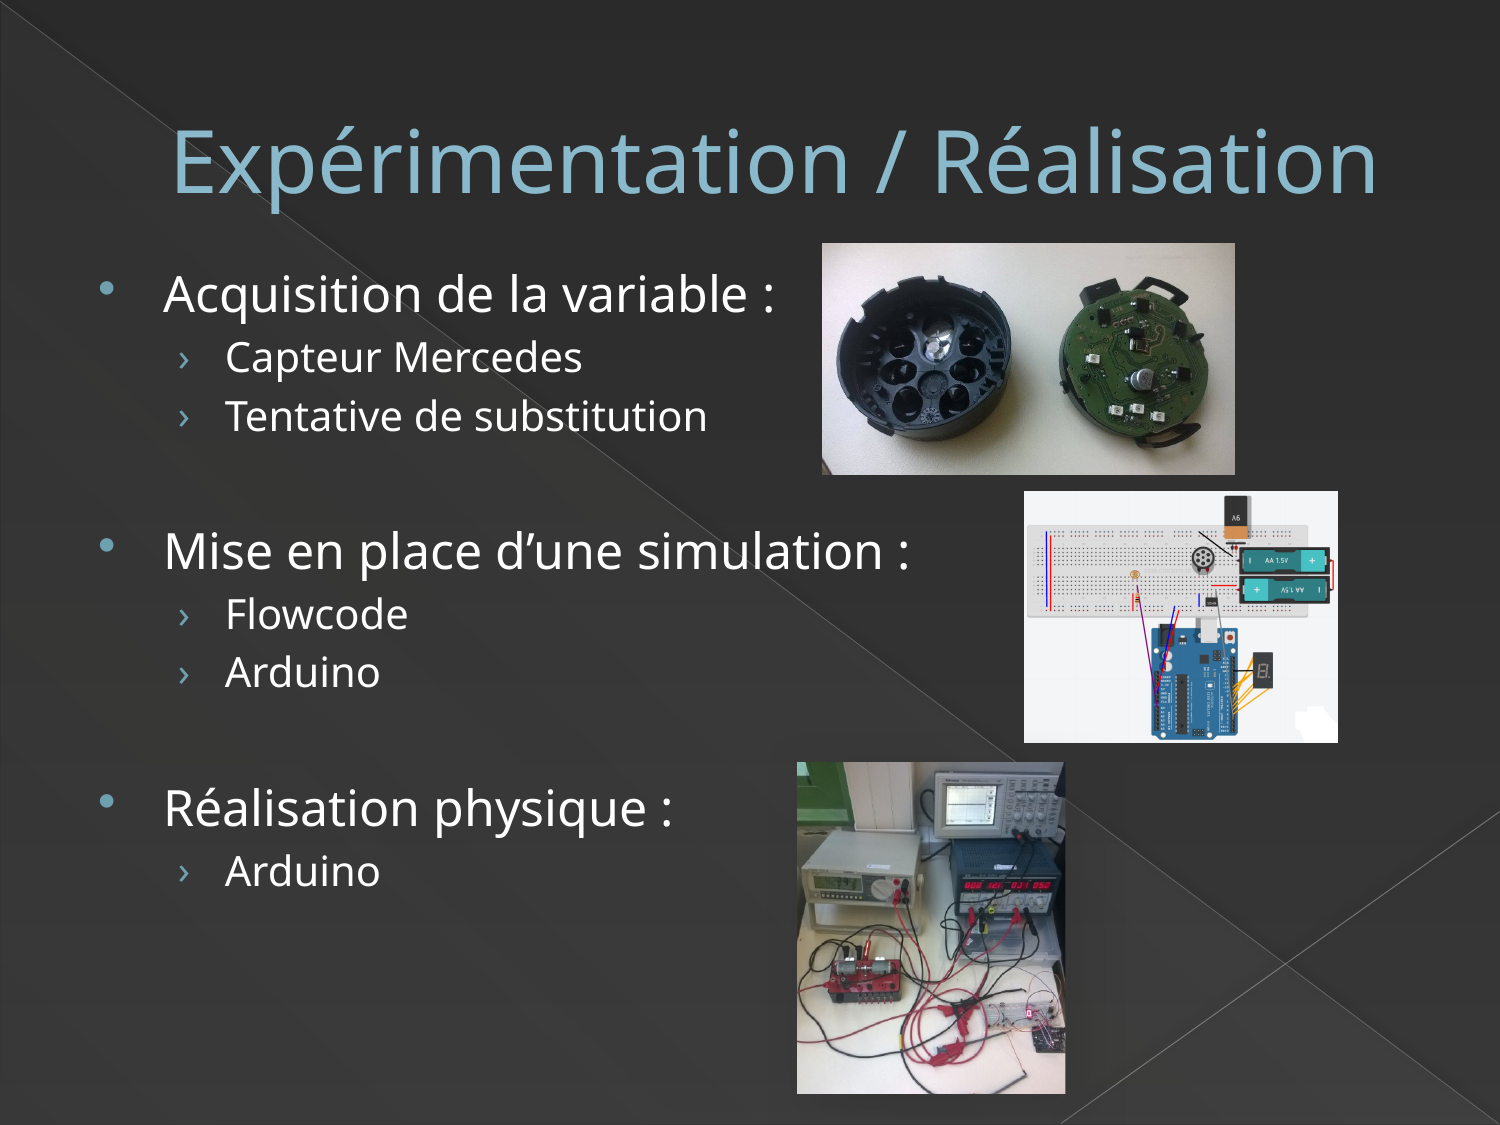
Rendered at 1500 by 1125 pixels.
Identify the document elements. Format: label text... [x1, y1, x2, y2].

list Acquisition de la variable : Capteur Mercedes Tentative de substitution Mise en place d’une simulation : Flowcode Arduino Réalisation physique : Arduino [75, 255, 1425, 1059]
picture [796, 762, 1066, 1094]
title Expérimentation / Réalisation [75, 43, 1425, 255]
picture [1024, 491, 1338, 743]
picture [822, 243, 1235, 476]
